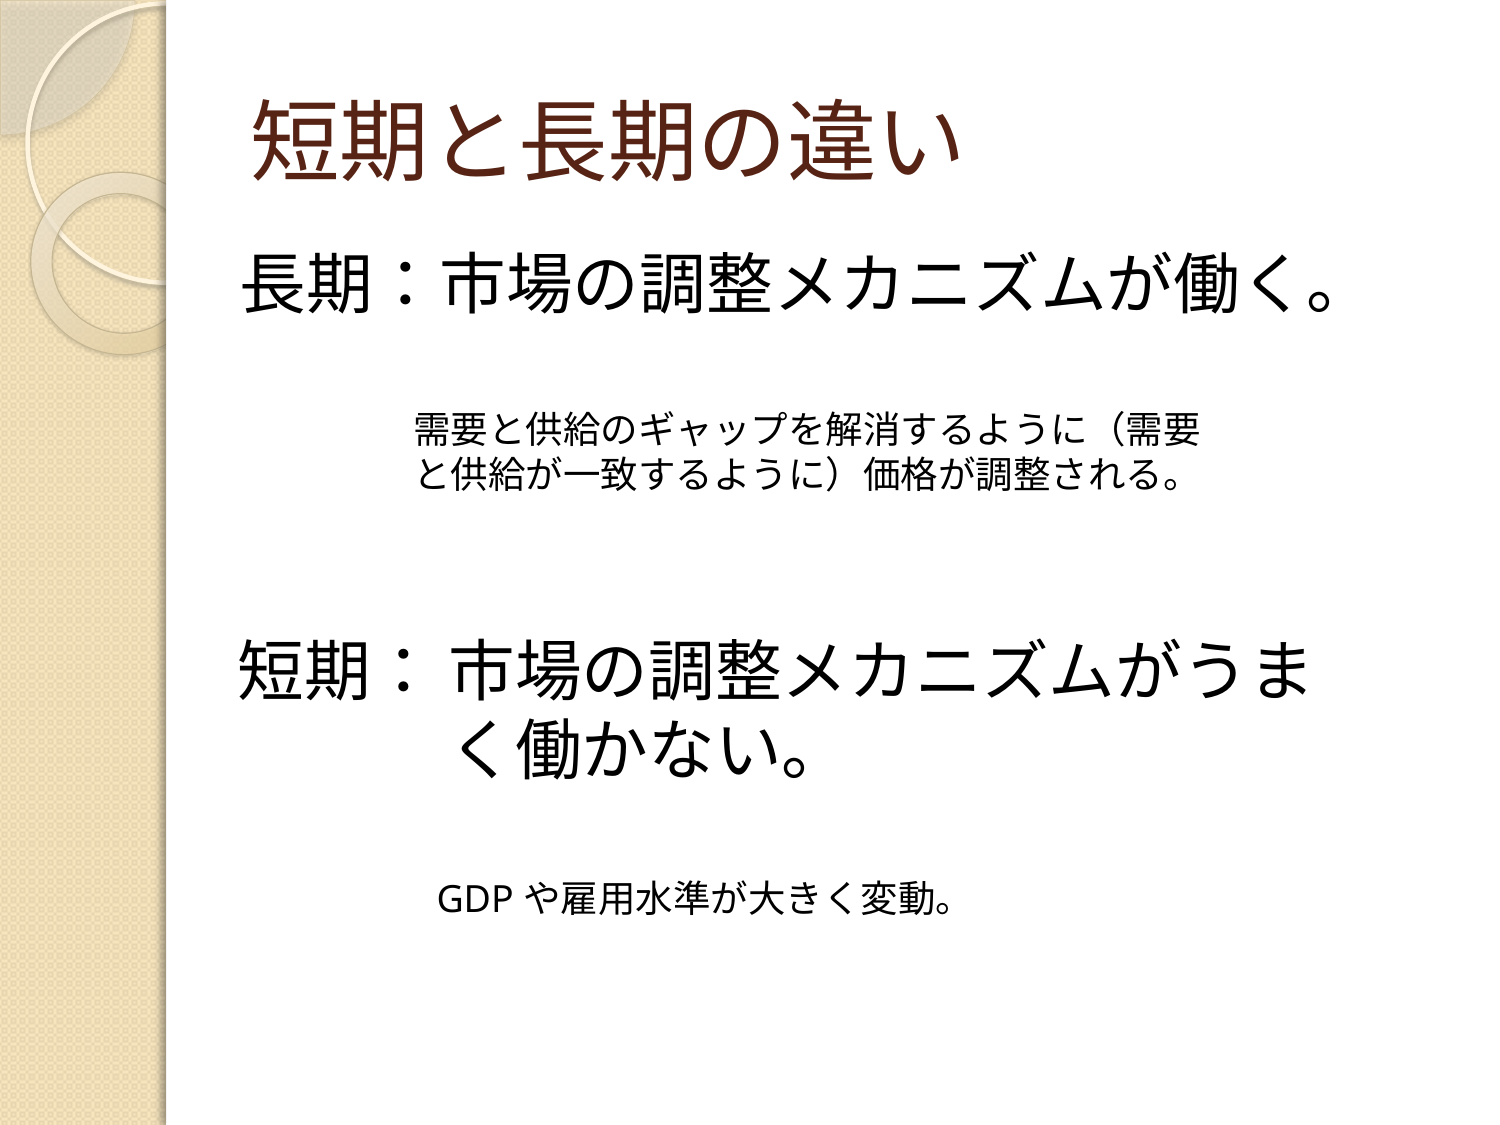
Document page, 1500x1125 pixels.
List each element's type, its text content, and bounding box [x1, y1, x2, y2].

text_box 需要と供給のギャップを解消するように（需要と供給が一致するように）価格が調整される。 [398, 398, 1243, 549]
list 長期：市場の調整メカニズムが働く。 [210, 234, 1442, 337]
title 短期と長期の違い [235, 45, 1466, 233]
text_box 短期： [222, 621, 433, 716]
text_box GDPや雇用水準が大きく変動。 [421, 867, 1207, 927]
text_box 市場の調整メカニズムがうまく働かない。 [433, 621, 1336, 796]
